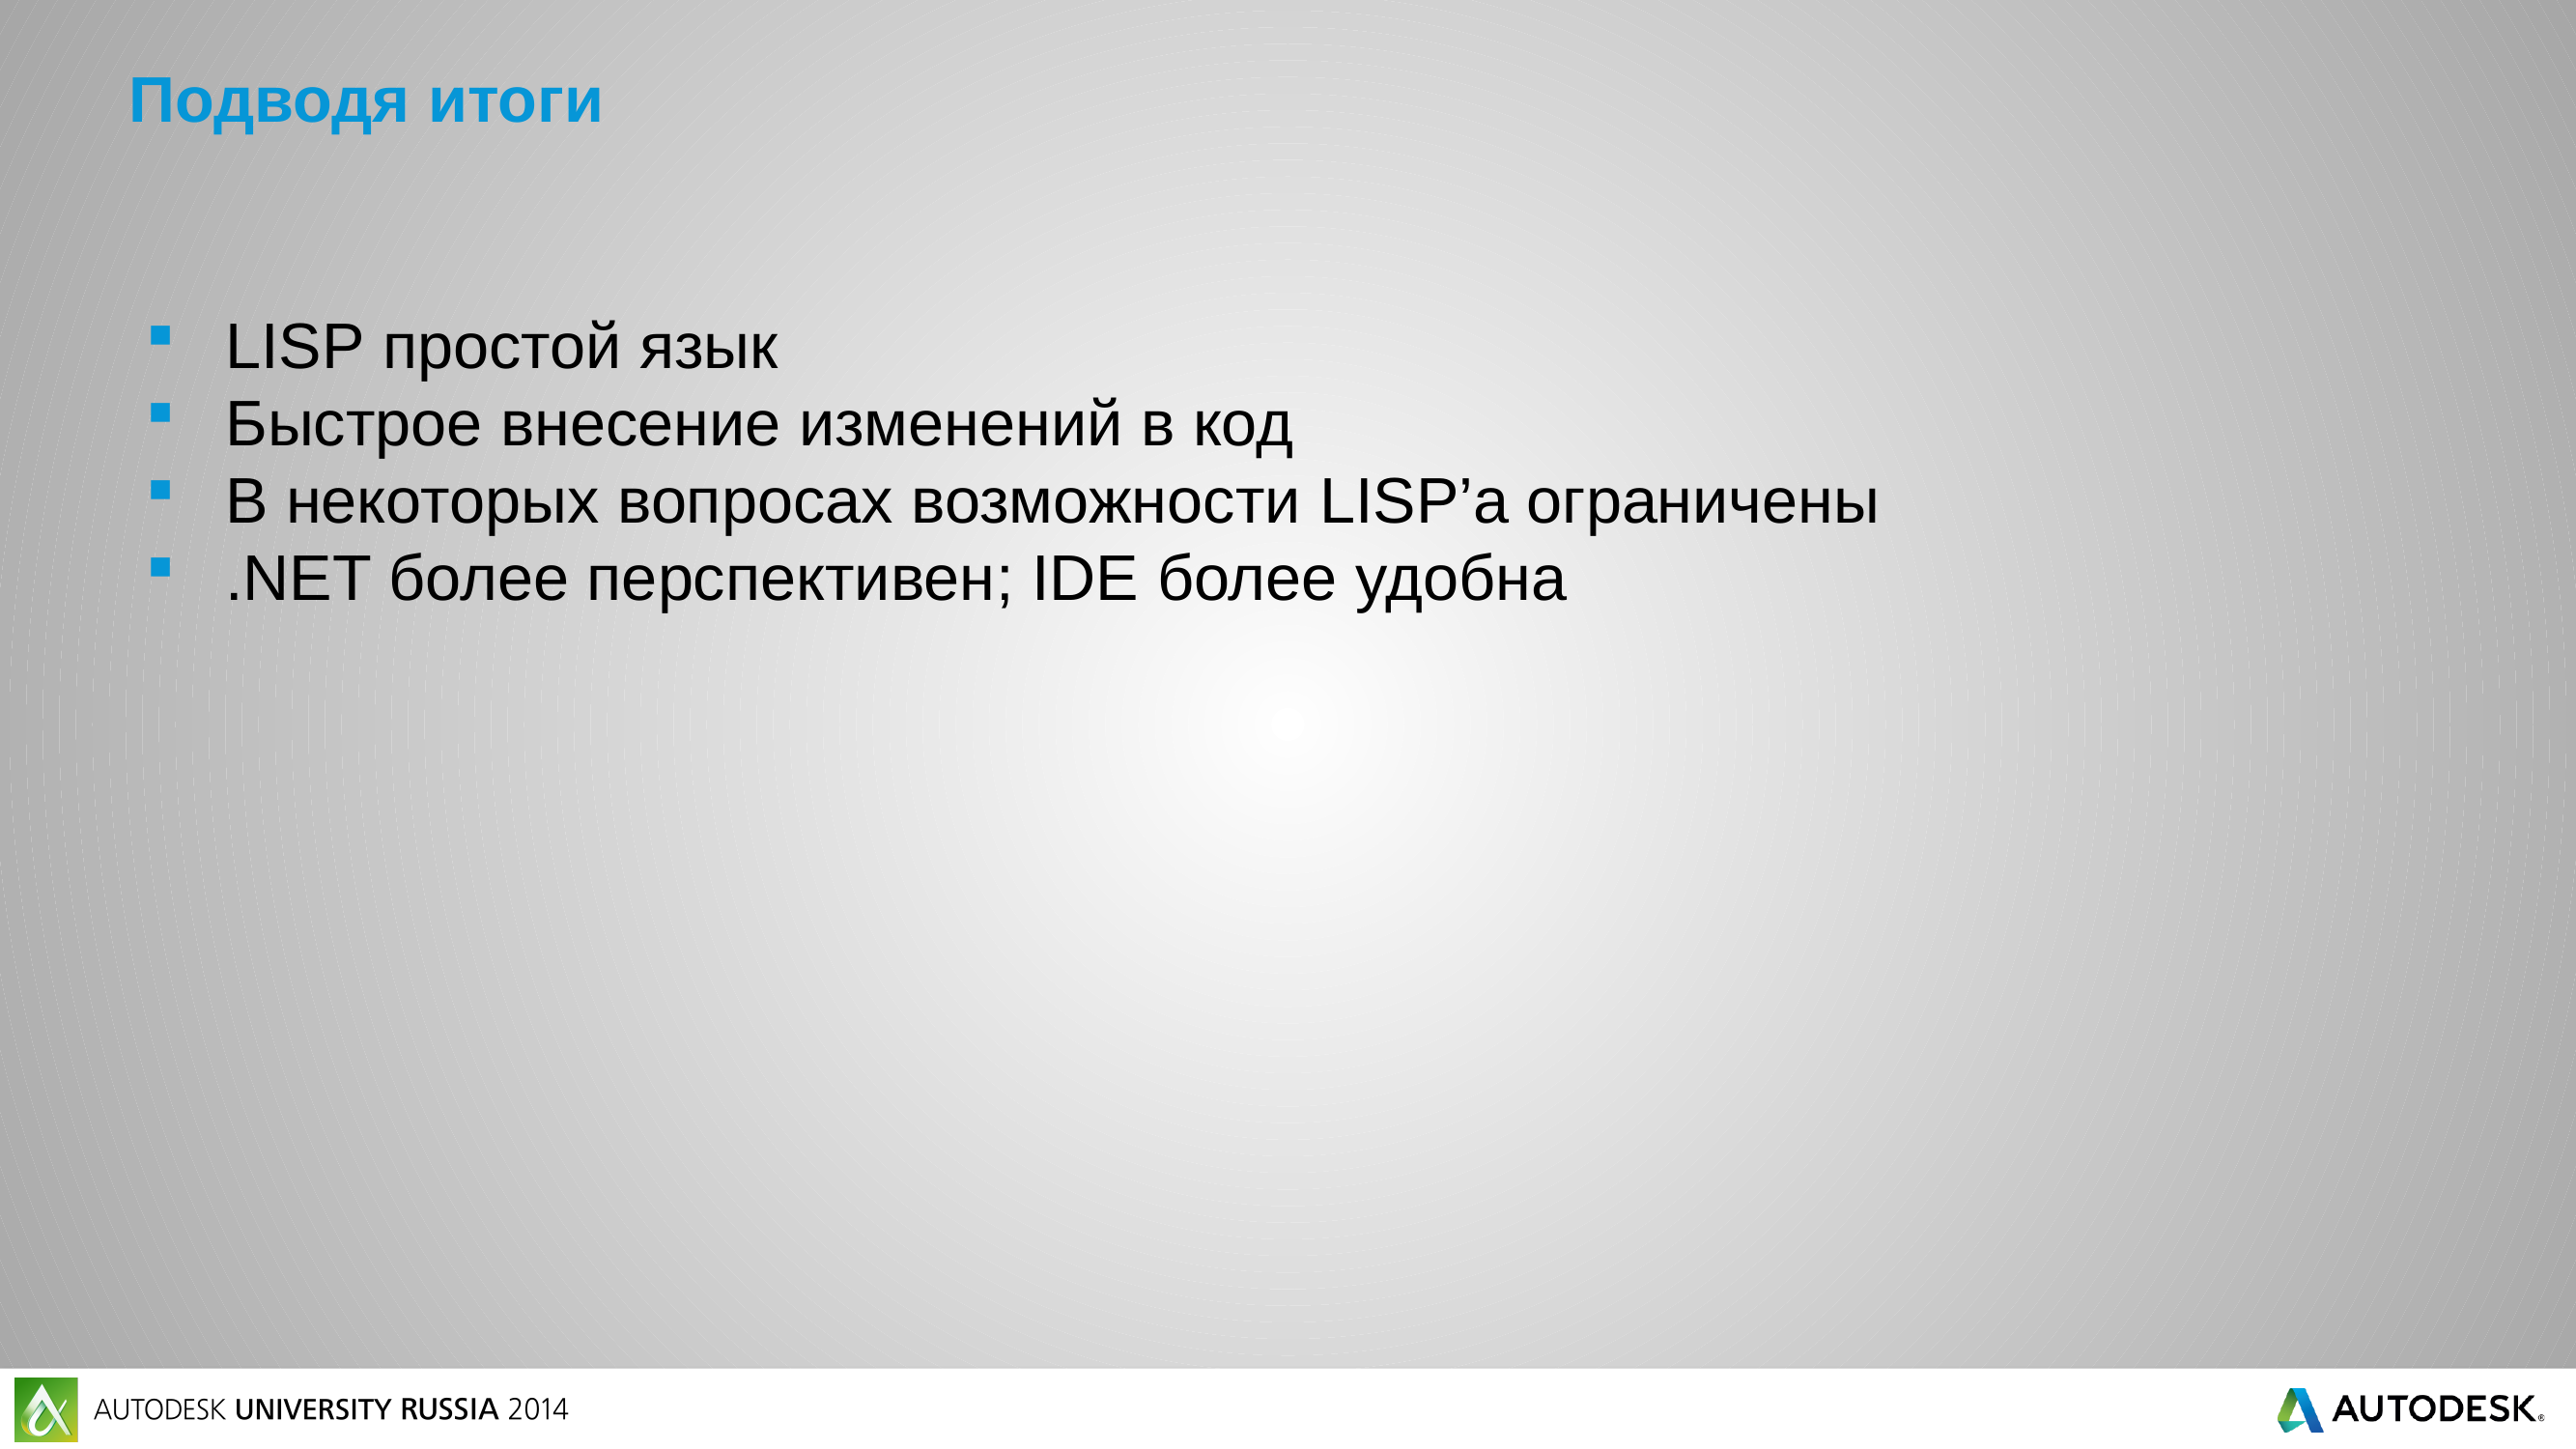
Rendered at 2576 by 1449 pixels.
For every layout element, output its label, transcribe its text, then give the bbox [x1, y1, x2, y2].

title Подводя итоги [128, 58, 2448, 299]
picture [14, 1378, 569, 1442]
list LISP простой язык Быстрое внесение изменений в код В некоторых вопросах возможности LISP’а ограничены .NET более перспективен; IDE более удобна [128, 304, 2448, 1312]
picture [2276, 1386, 2545, 1434]
